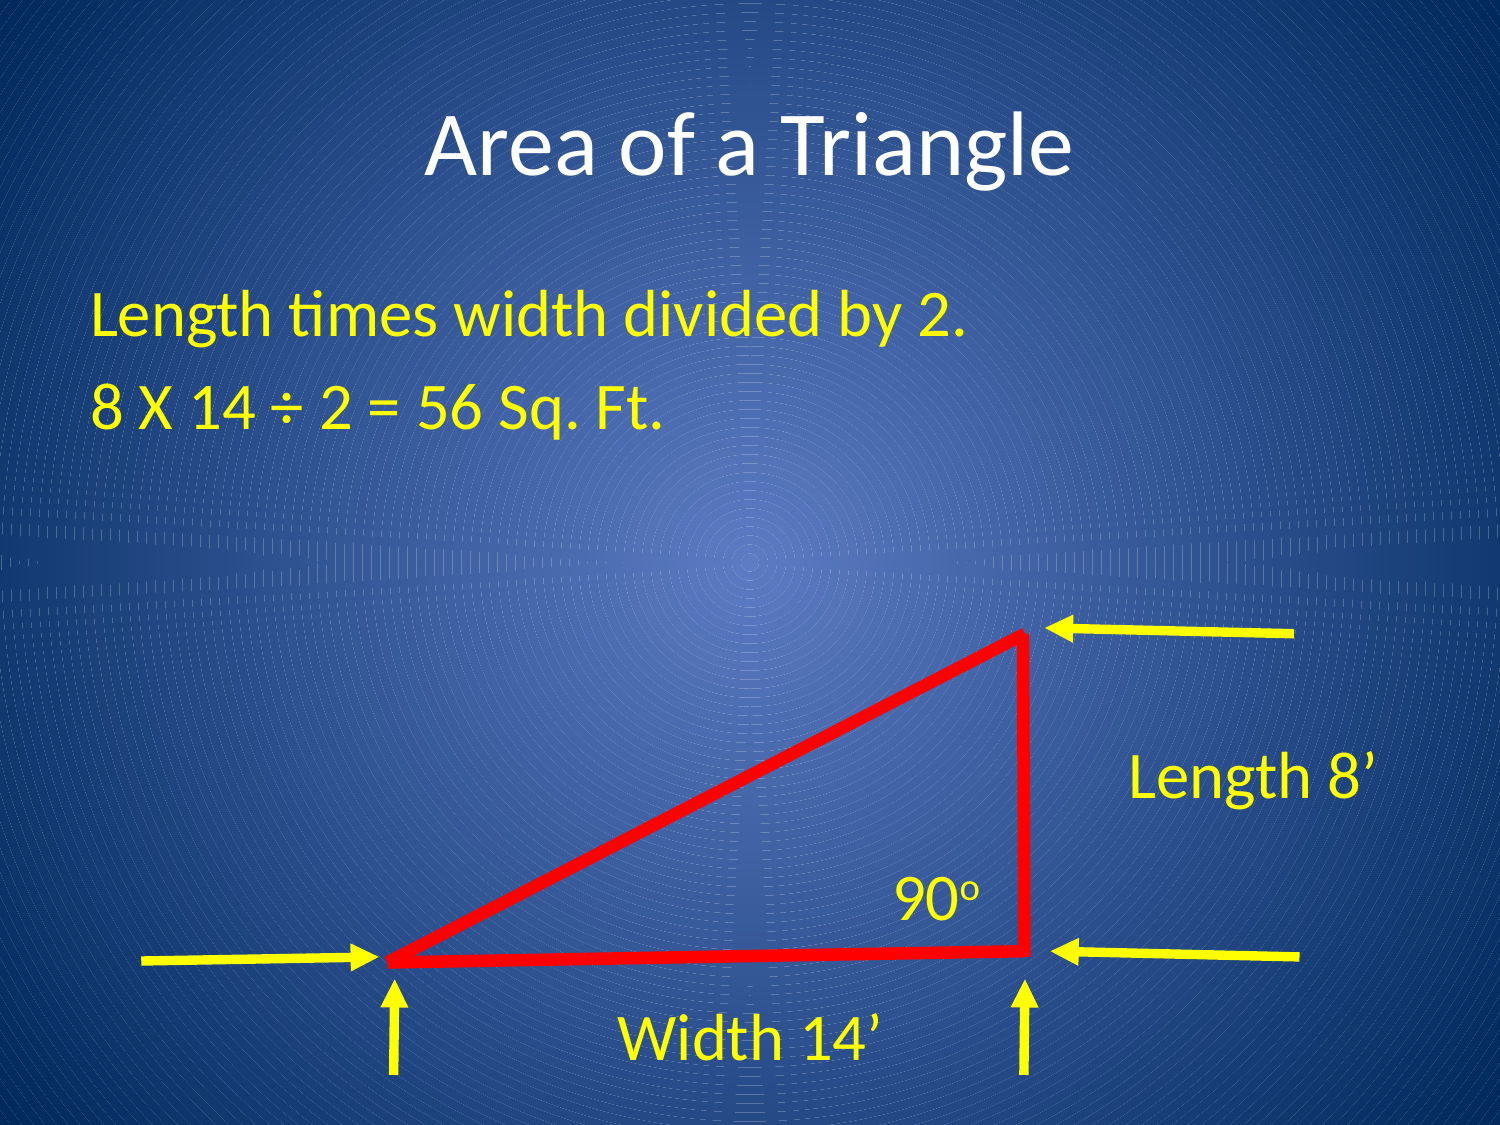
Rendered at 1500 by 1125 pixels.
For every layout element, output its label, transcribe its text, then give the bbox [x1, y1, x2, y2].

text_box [387, 633, 1022, 950]
text_box Width 14’ [602, 986, 899, 1082]
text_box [140, 956, 379, 962]
list Length times width divided by 2. 8 X 14 ÷ 2 = 56 Sq. Ft. [75, 262, 1425, 1005]
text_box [1044, 627, 1295, 634]
title Area of a Triangle [75, 45, 1425, 233]
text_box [1050, 950, 1300, 958]
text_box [387, 950, 1025, 963]
text_box Length 8’ [1113, 724, 1425, 820]
